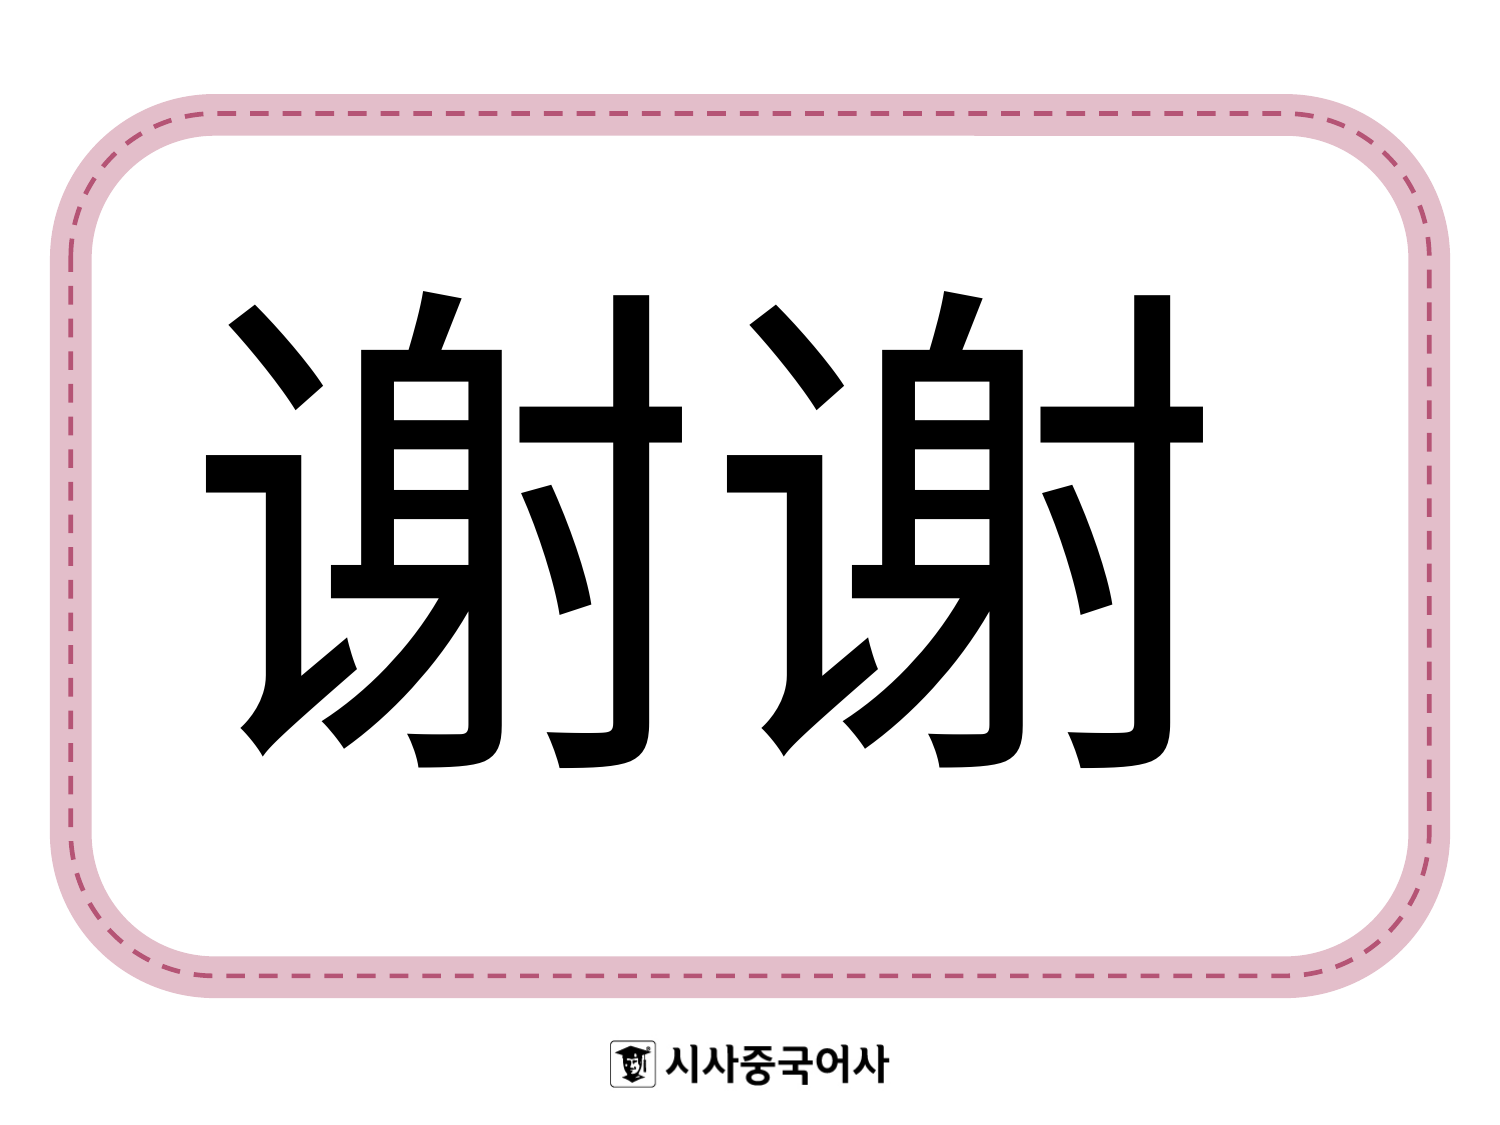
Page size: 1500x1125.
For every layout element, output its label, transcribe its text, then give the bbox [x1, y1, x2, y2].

picture [602, 1034, 898, 1094]
text_box 谢谢 [145, 189, 1354, 853]
